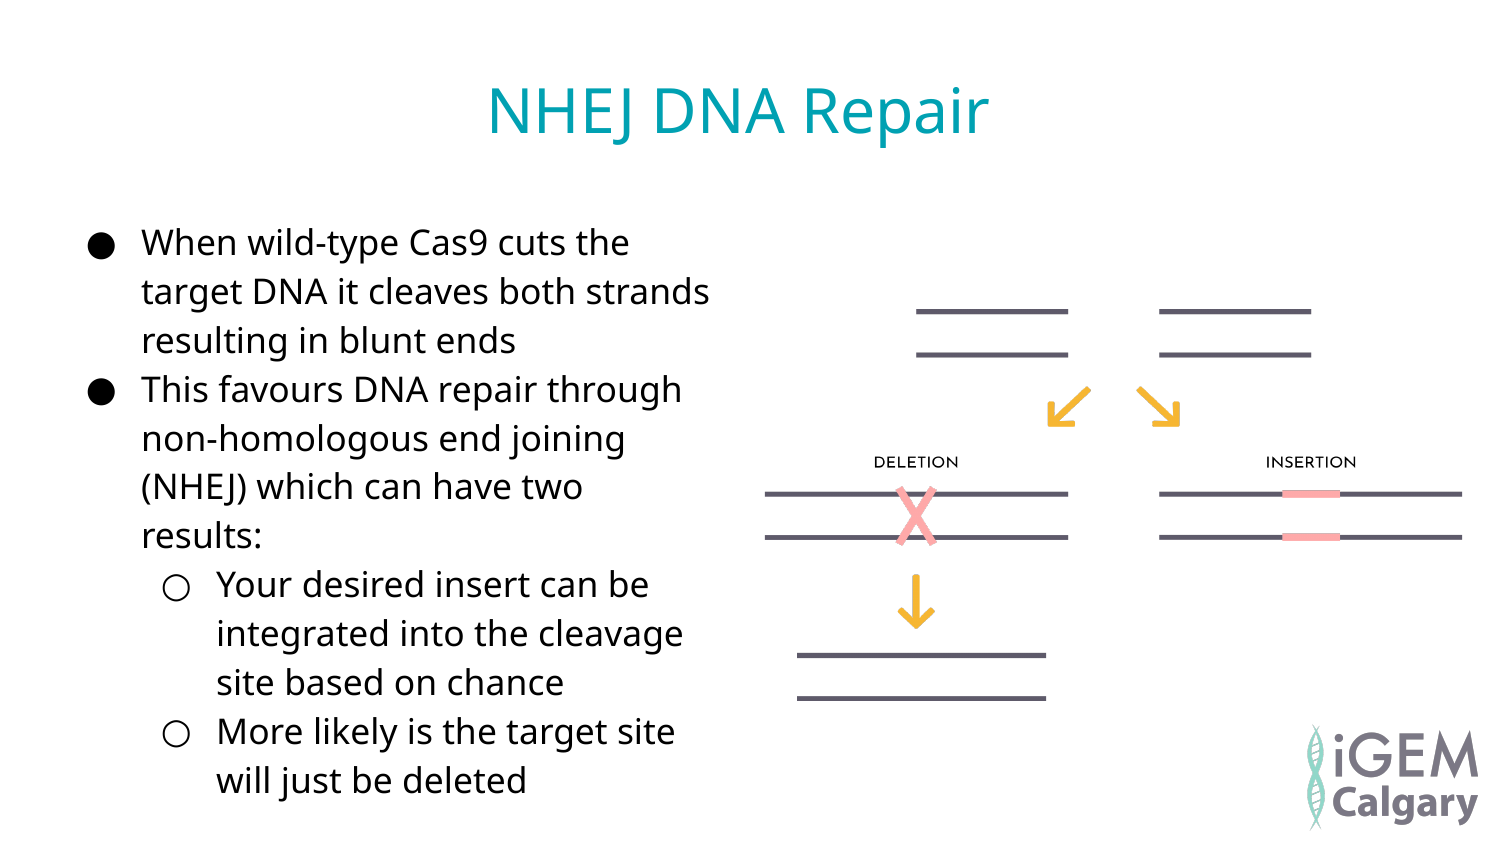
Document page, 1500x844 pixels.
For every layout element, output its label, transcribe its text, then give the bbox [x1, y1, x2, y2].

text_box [764, 309, 1463, 702]
text_box NHEJ DNA Repair [40, 56, 1438, 151]
text_box When wild-type Cas9 cuts the target DNA it cleaves both strands resulting in blunt ends This favours DNA repair through non-homologous end joining (NHEJ) which can have two results: Your desired insert can be integrated into the cleavage site based on chance More likely is the target site will just be deleted [51, 198, 728, 817]
text_box CRISPR [1304, 717, 1488, 833]
